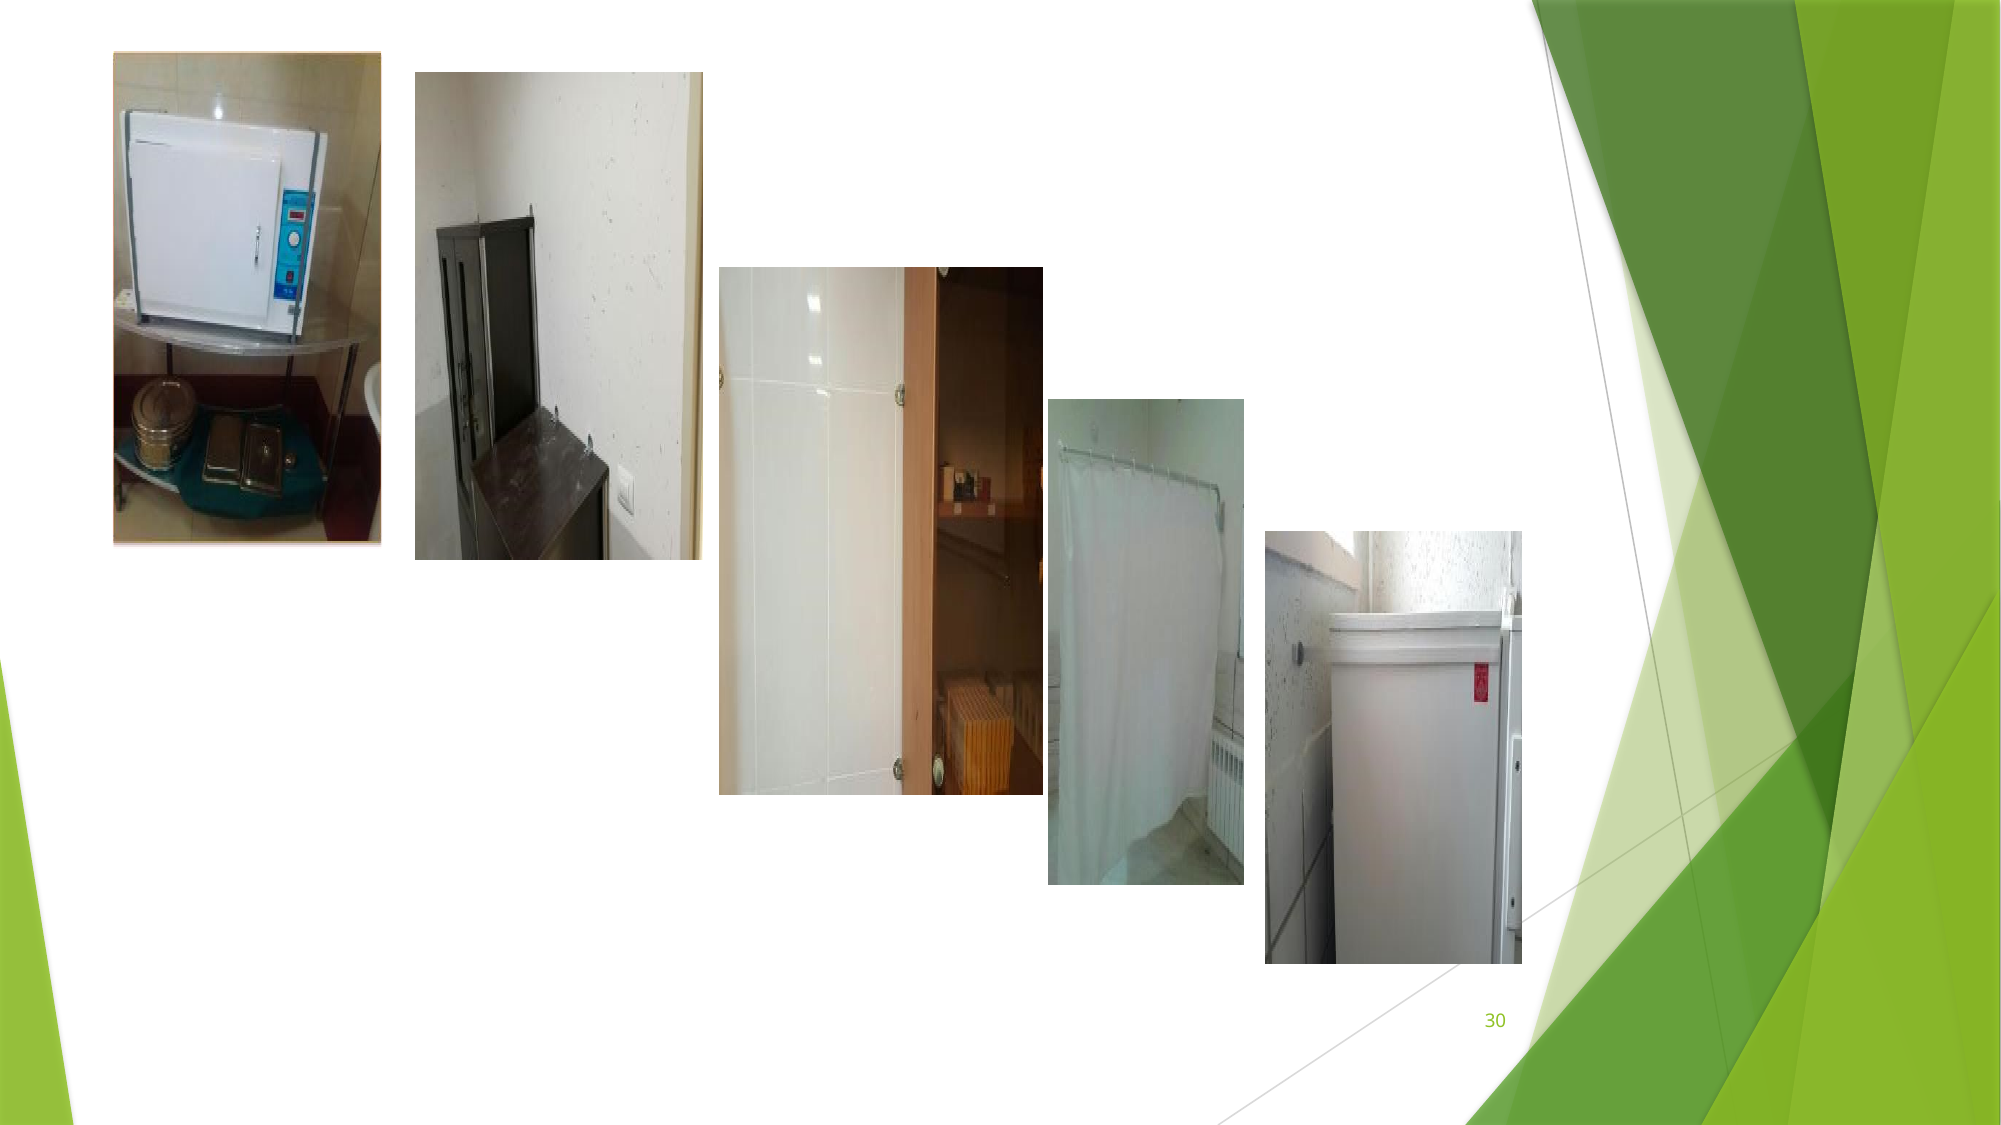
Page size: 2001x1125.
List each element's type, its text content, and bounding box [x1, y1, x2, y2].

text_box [110, 48, 1522, 964]
slide_number 30 [1409, 991, 1522, 1051]
